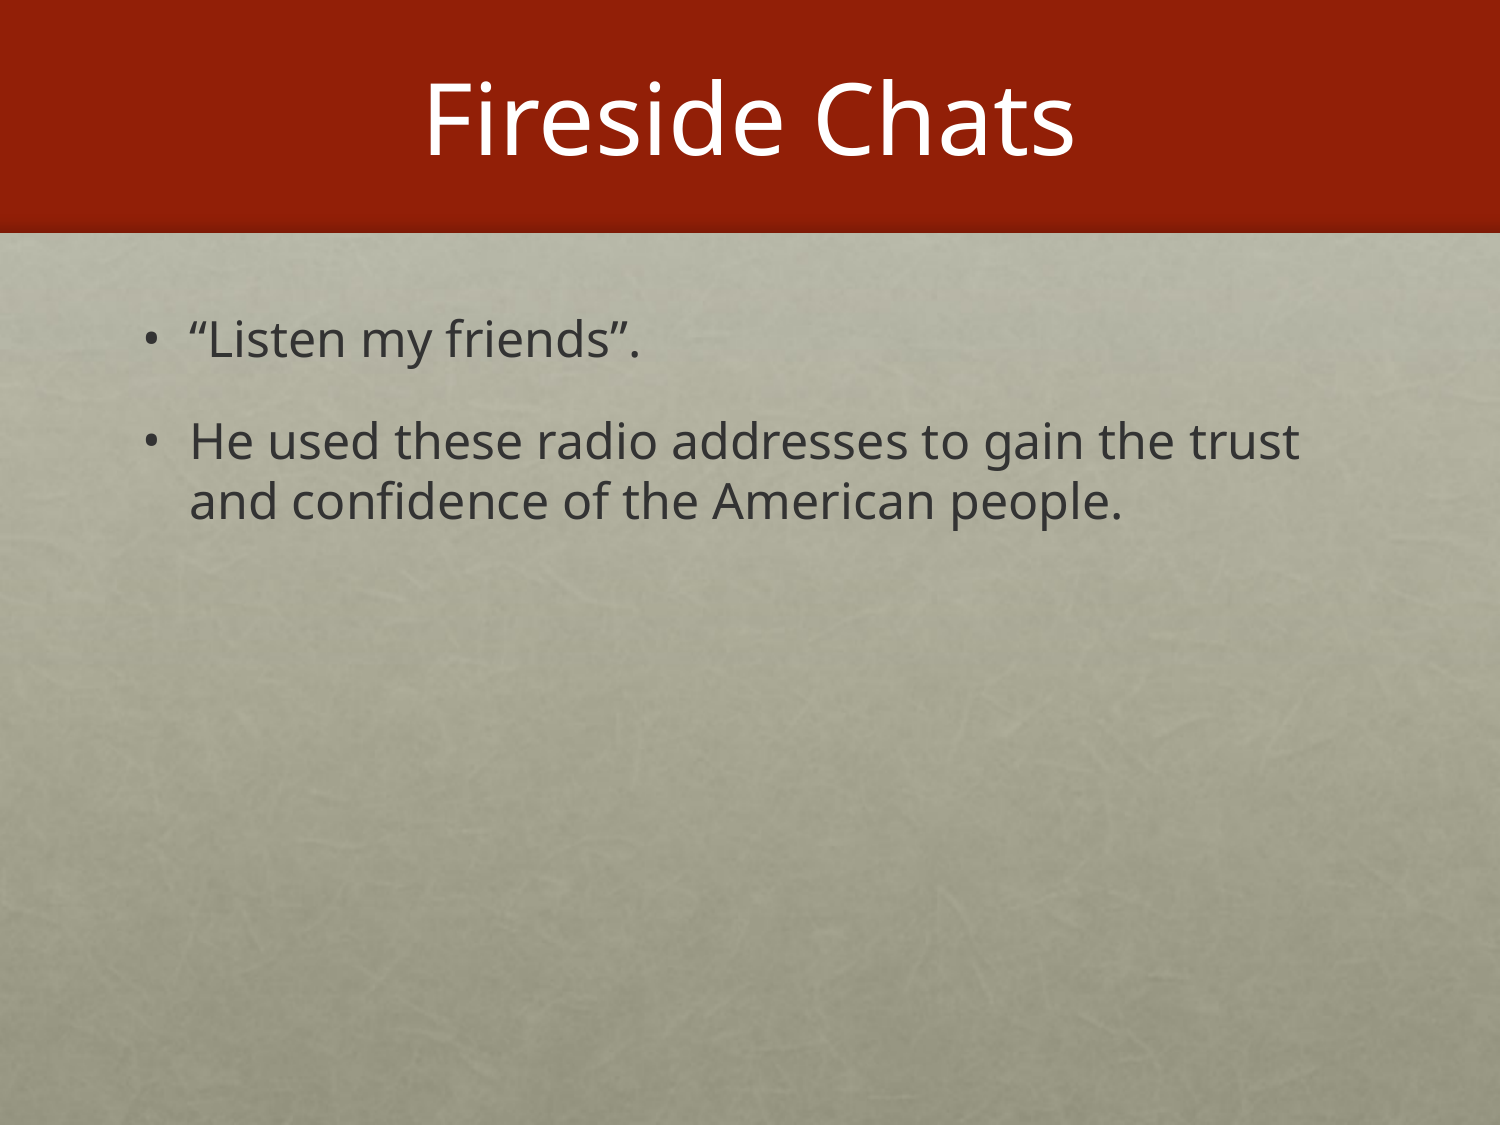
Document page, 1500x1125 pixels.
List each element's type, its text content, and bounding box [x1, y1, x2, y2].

picture [0, 214, 1500, 1125]
title Fireside Chats [127, 10, 1372, 221]
list “Listen my friends”. He used these radio addresses to gain the trust and confidence of the American people. [127, 299, 1372, 1005]
